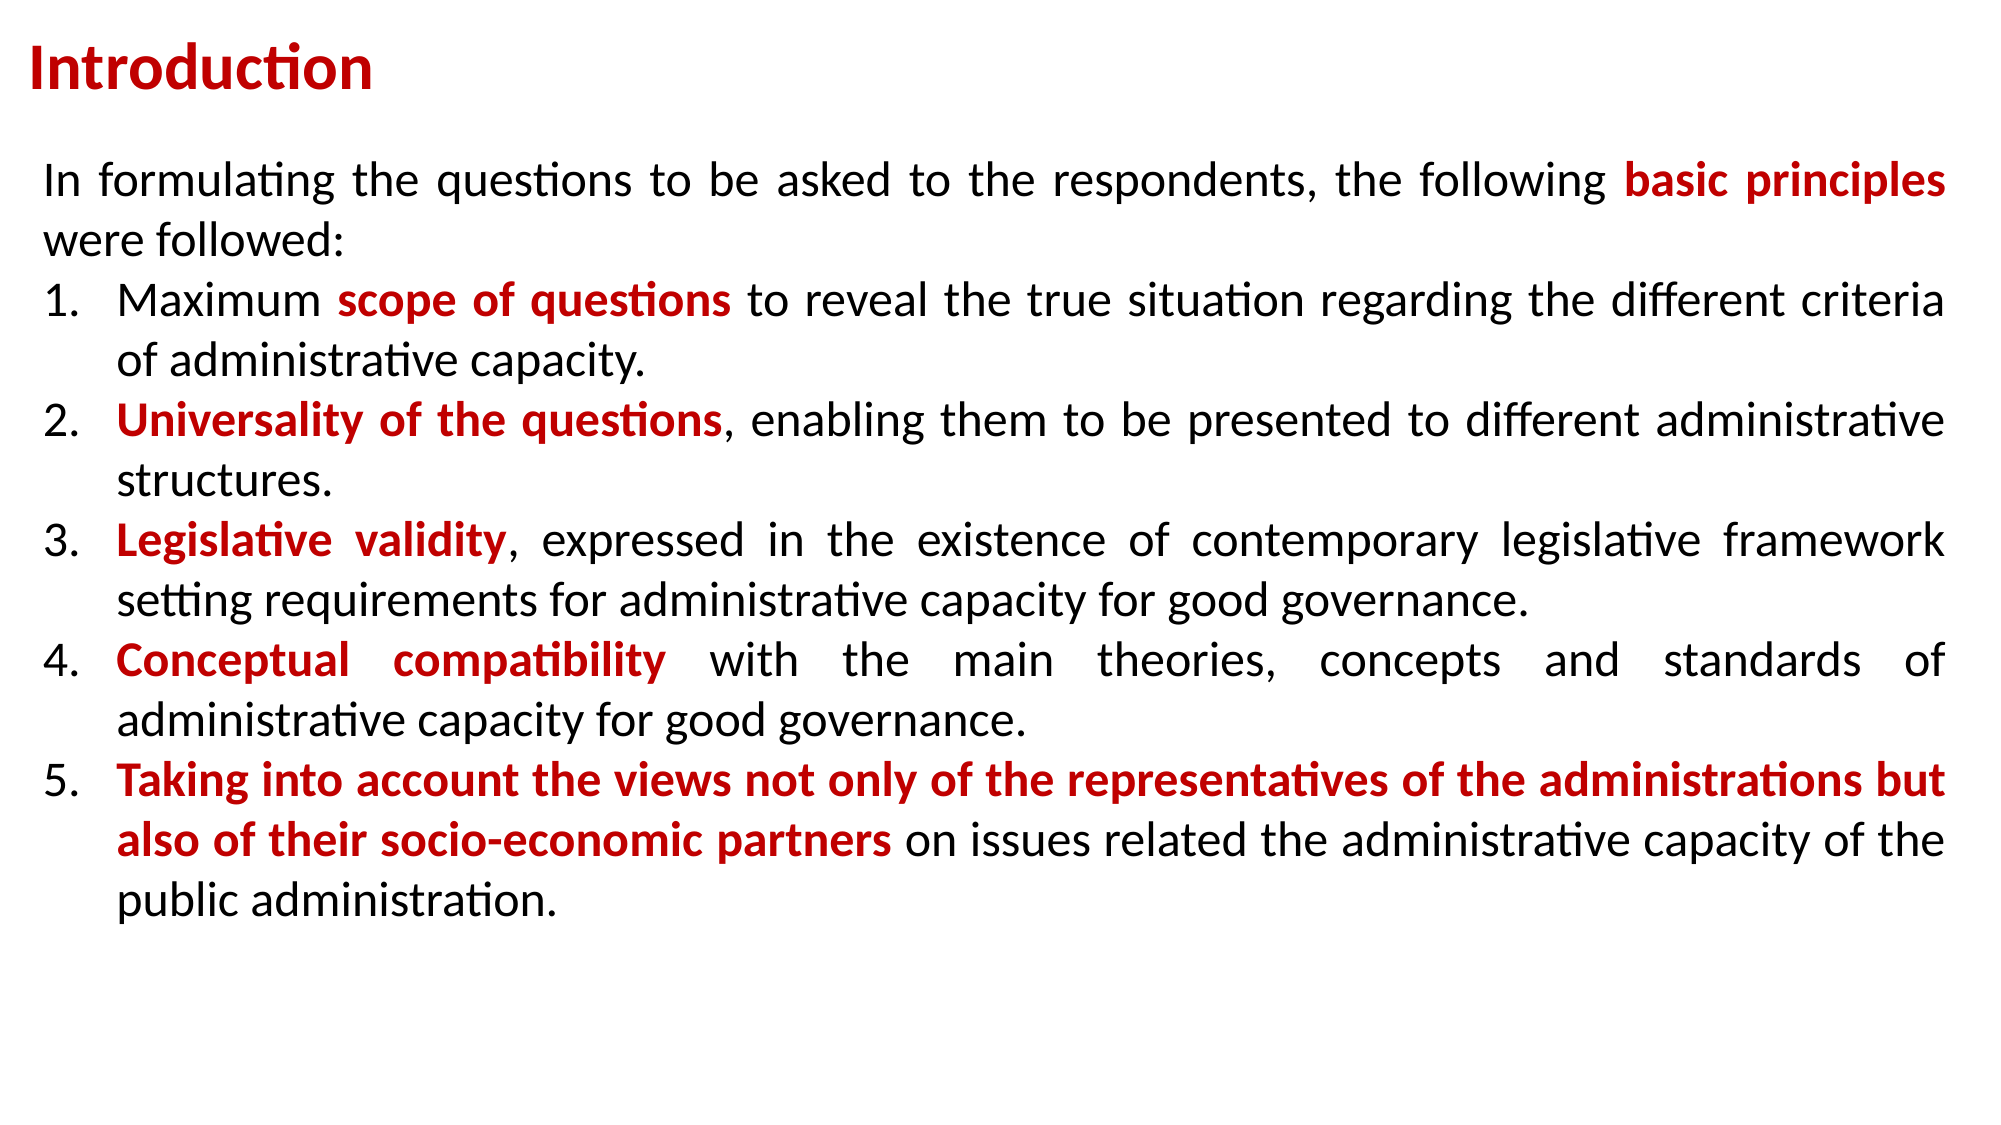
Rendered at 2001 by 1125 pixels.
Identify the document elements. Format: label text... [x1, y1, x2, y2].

text_box Introduction [14, 15, 390, 111]
text_box In formulating the questions to be asked to the respondents, the following basic principles were followed: 1. Maximum scope of questions to reveal the true situation regarding the different criteria of administrative capacity. 2. Universality of the questions, enabling them to be presented to different administrative structures. 3. Legislative validity, expressed in the existence of contemporary legislative framework setting requirements for administrative capacity for good governance. 4. Conceptual compatibility with the main theories, concepts and standards of administrative capacity for good governance. 5. Taking into account the views not only of the representatives of the administrations but also of their socio-economic partners on issues related the administrative capacity of the public administration. [28, 139, 1961, 934]
